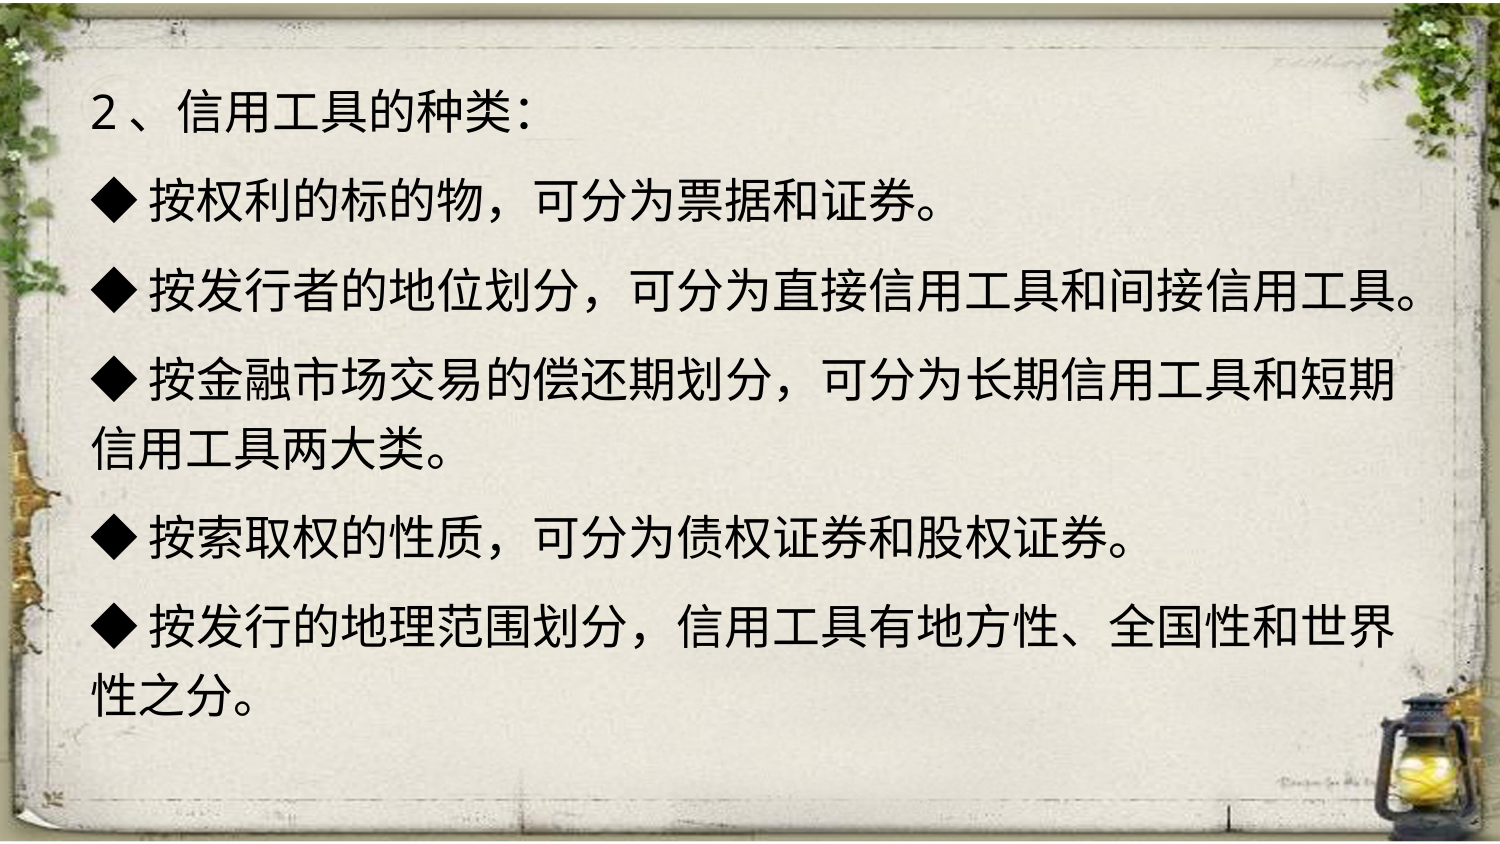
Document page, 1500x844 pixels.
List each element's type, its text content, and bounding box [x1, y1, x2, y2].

picture [0, 0, 1500, 844]
list 2、信用工具的种类： ◆按权利的标的物，可分为票据和证券。 ◆按发行者的地位划分，可分为直接信用工具和间接信用工具。 ◆按金融市场交易的偿还期划分，可分为长期信用工具和短期信用工具两大类。 ◆按索取权的性质，可分为债权证券和股权证券。 ◆按发行的地理范围划分，信用工具有地方性、全国性和世界性之分。 [75, 62, 1425, 805]
